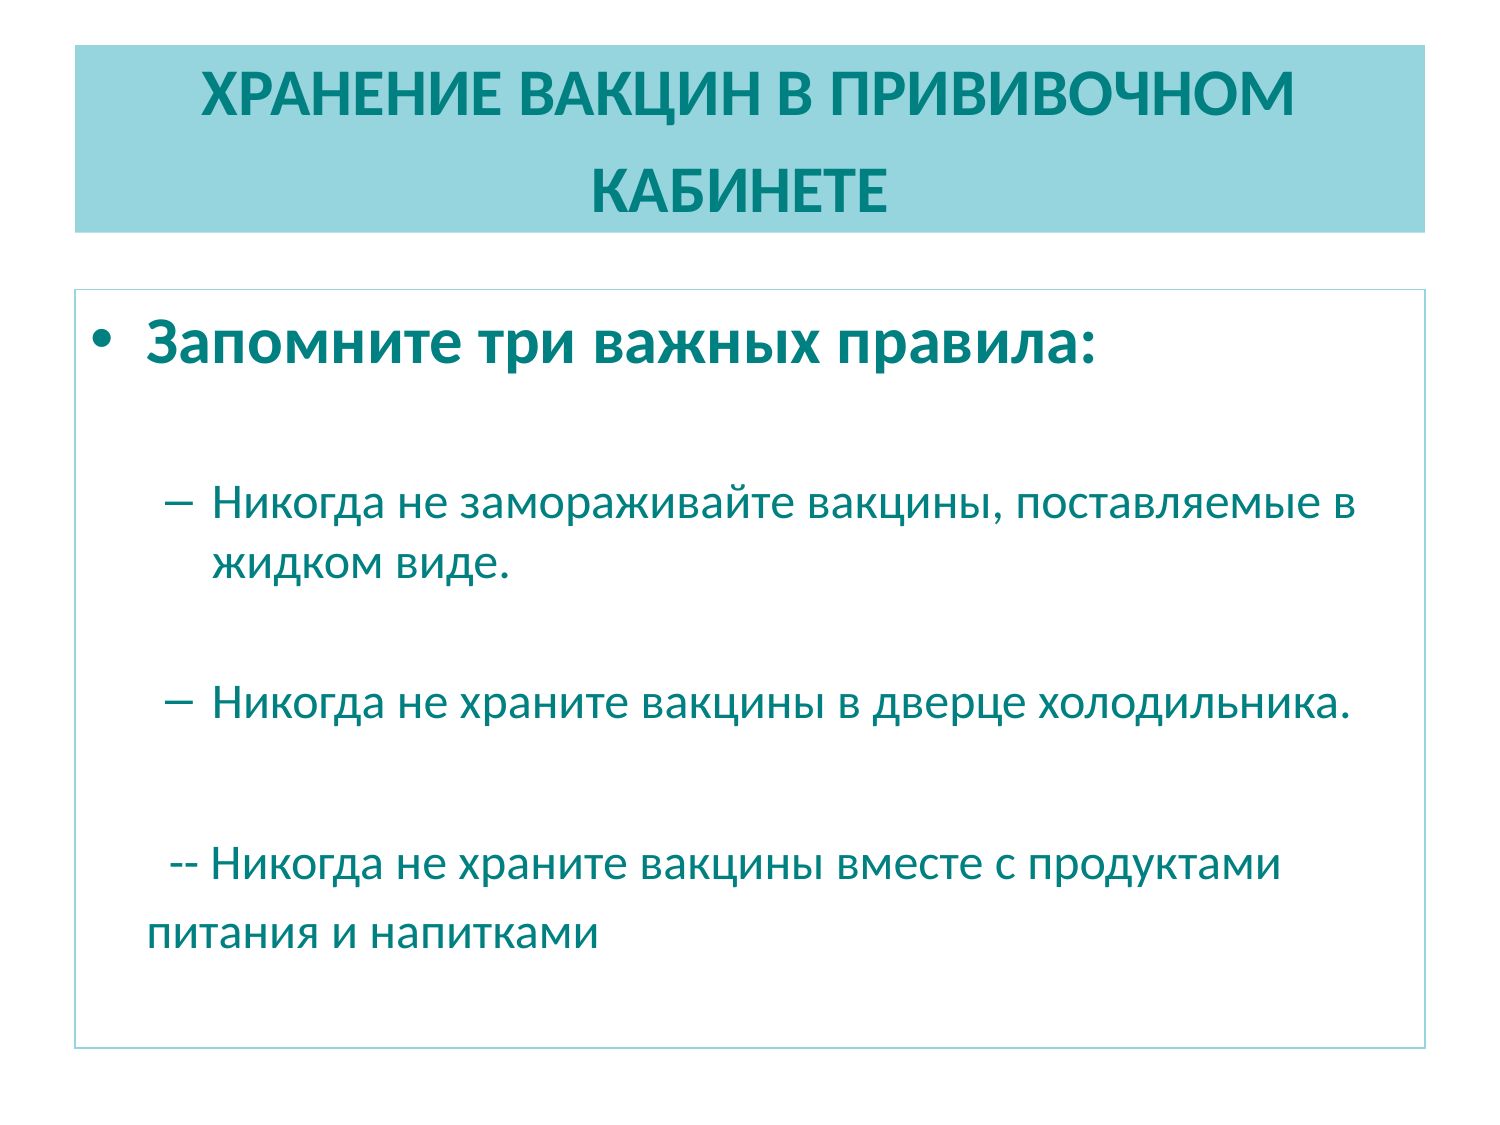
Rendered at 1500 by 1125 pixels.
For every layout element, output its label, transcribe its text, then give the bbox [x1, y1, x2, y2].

title ХРАНЕНИЕ ВАКЦИН В ПРИВИВОЧНОМ КАБИНЕТЕ [74, 44, 1426, 233]
list Запомните три важных правила: Никогда не замораживайте вакцины, поставляемые в жидком виде. Никогда не храните вакцины в дверце холодильника. -- Никогда не храните вакцины вместе с продуктами питания и напитками [74, 289, 1426, 1049]
